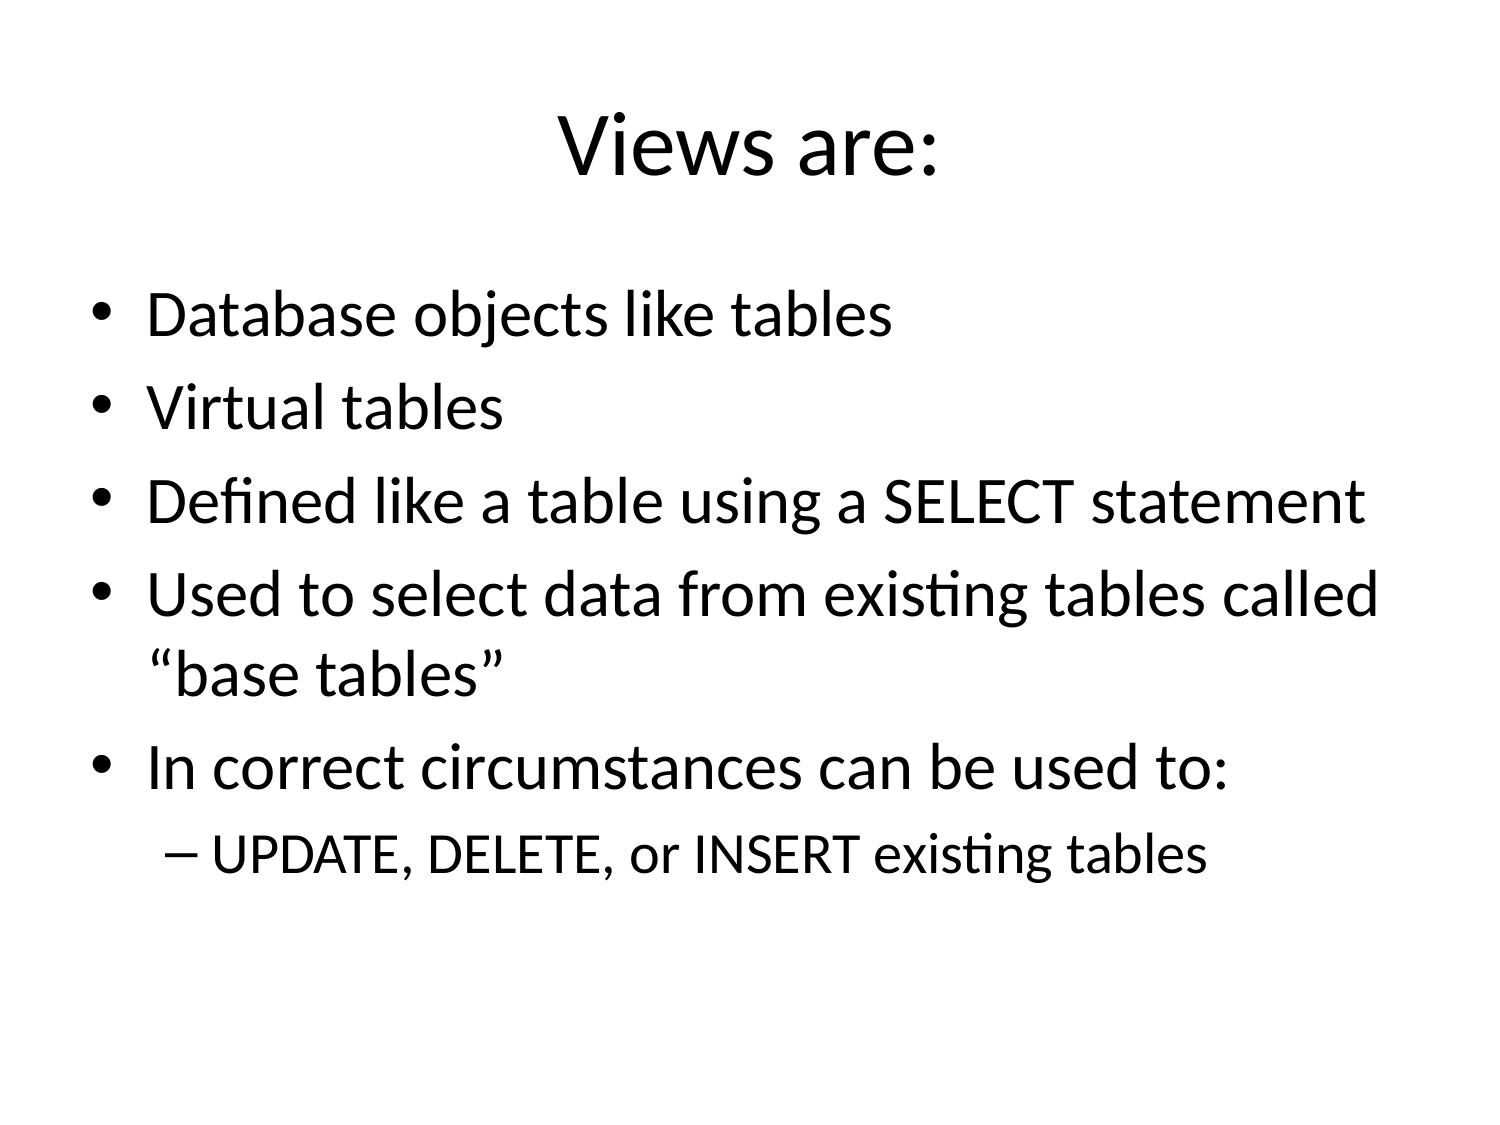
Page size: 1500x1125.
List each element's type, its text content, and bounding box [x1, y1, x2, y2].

title Views are: [75, 45, 1425, 233]
list Database objects like tables Virtual tables Defined like a table using a SELECT statement Used to select data from existing tables called “base tables” In correct circumstances can be used to: UPDATE, DELETE, or INSERT existing tables [75, 262, 1425, 1005]
